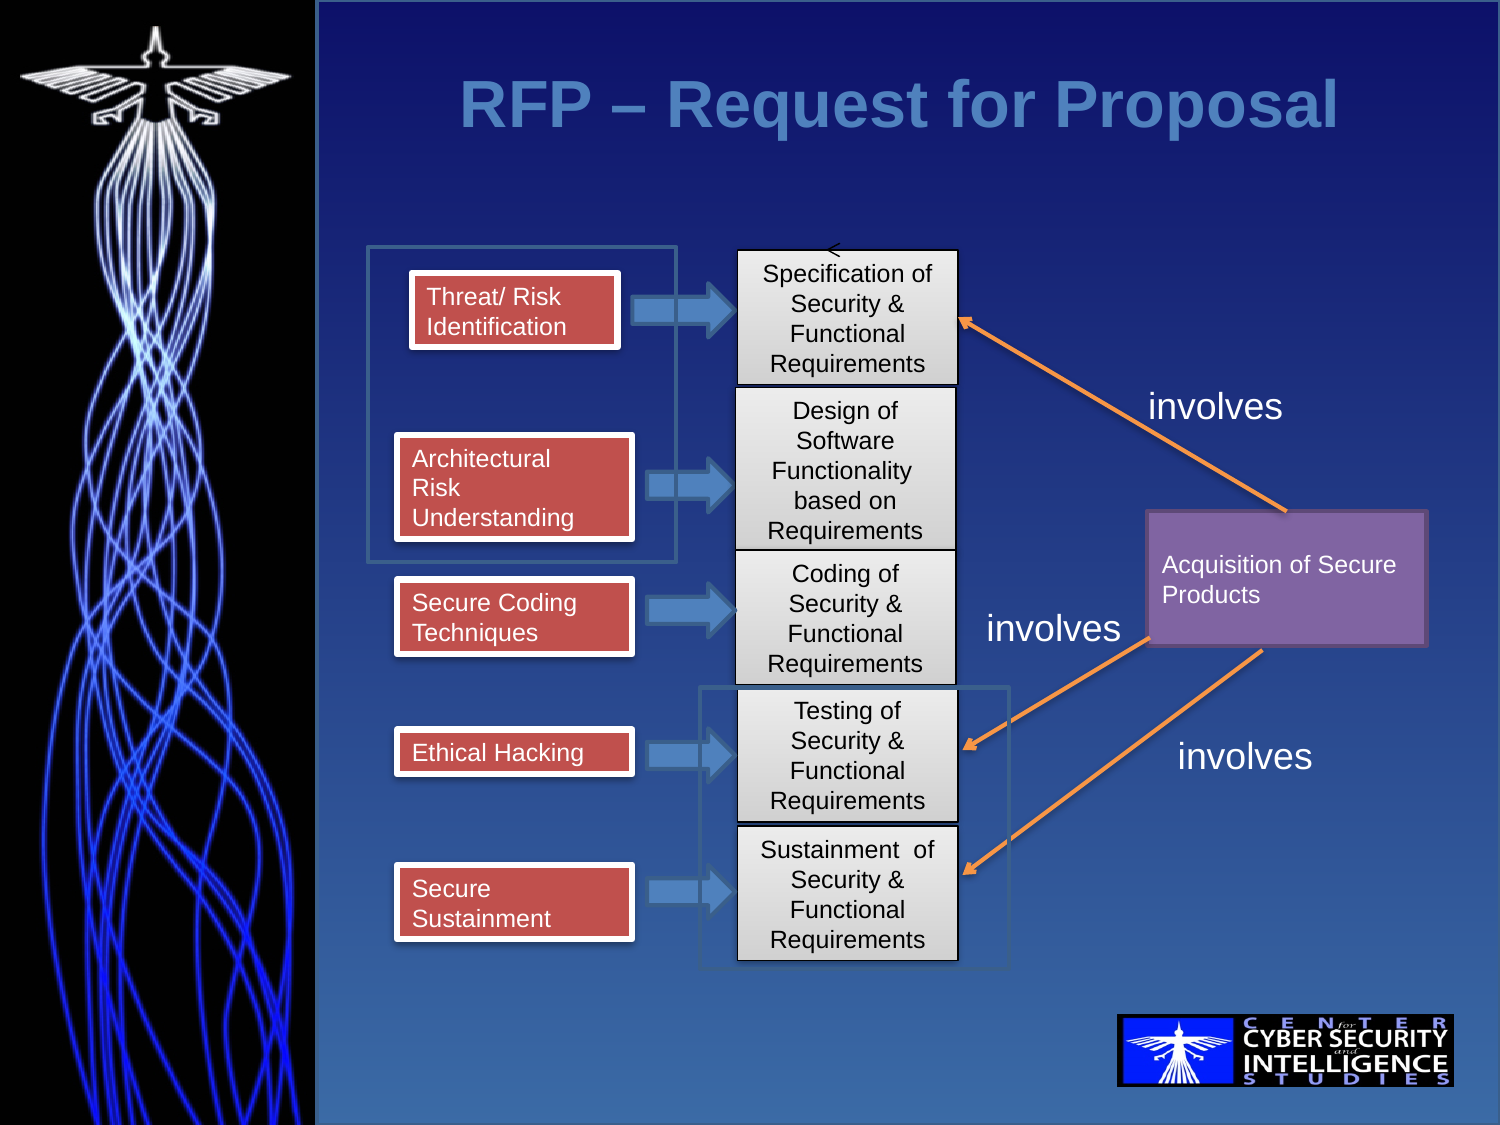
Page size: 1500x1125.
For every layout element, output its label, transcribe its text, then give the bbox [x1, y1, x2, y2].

text_box [320, 224, 1463, 938]
text_box Acquisition of Secure Products [1145, 509, 1429, 648]
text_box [1025, 250, 1220, 580]
text_box involves [1266, 724, 1328, 785]
text_box [644, 739, 698, 772]
text_box RFP – Request for Proposal [352, 52, 1448, 149]
text_box Coding of Security & Functional Requirements [735, 549, 957, 685]
text_box Secure Coding Techniques [394, 576, 635, 657]
text_box [366, 245, 678, 564]
text_box Specification of Security & Functional Requirements [737, 249, 959, 385]
picture [0, 0, 316, 1125]
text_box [962, 637, 1151, 649]
text_box [678, 281, 732, 340]
text_box [644, 581, 738, 640]
text_box Ethical Hacking [394, 726, 635, 777]
text_box [644, 876, 698, 908]
text_box Design of Software Functionality based on Requirements [735, 387, 957, 548]
text_box [317, 0, 1500, 1125]
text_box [962, 649, 1263, 876]
text_box Secure Sustainment [394, 862, 635, 942]
text_box involves [971, 596, 1137, 635]
picture [1117, 1013, 1455, 1087]
text_box involves [1224, 374, 1299, 435]
text_box [678, 456, 729, 515]
text_box [698, 685, 1011, 971]
